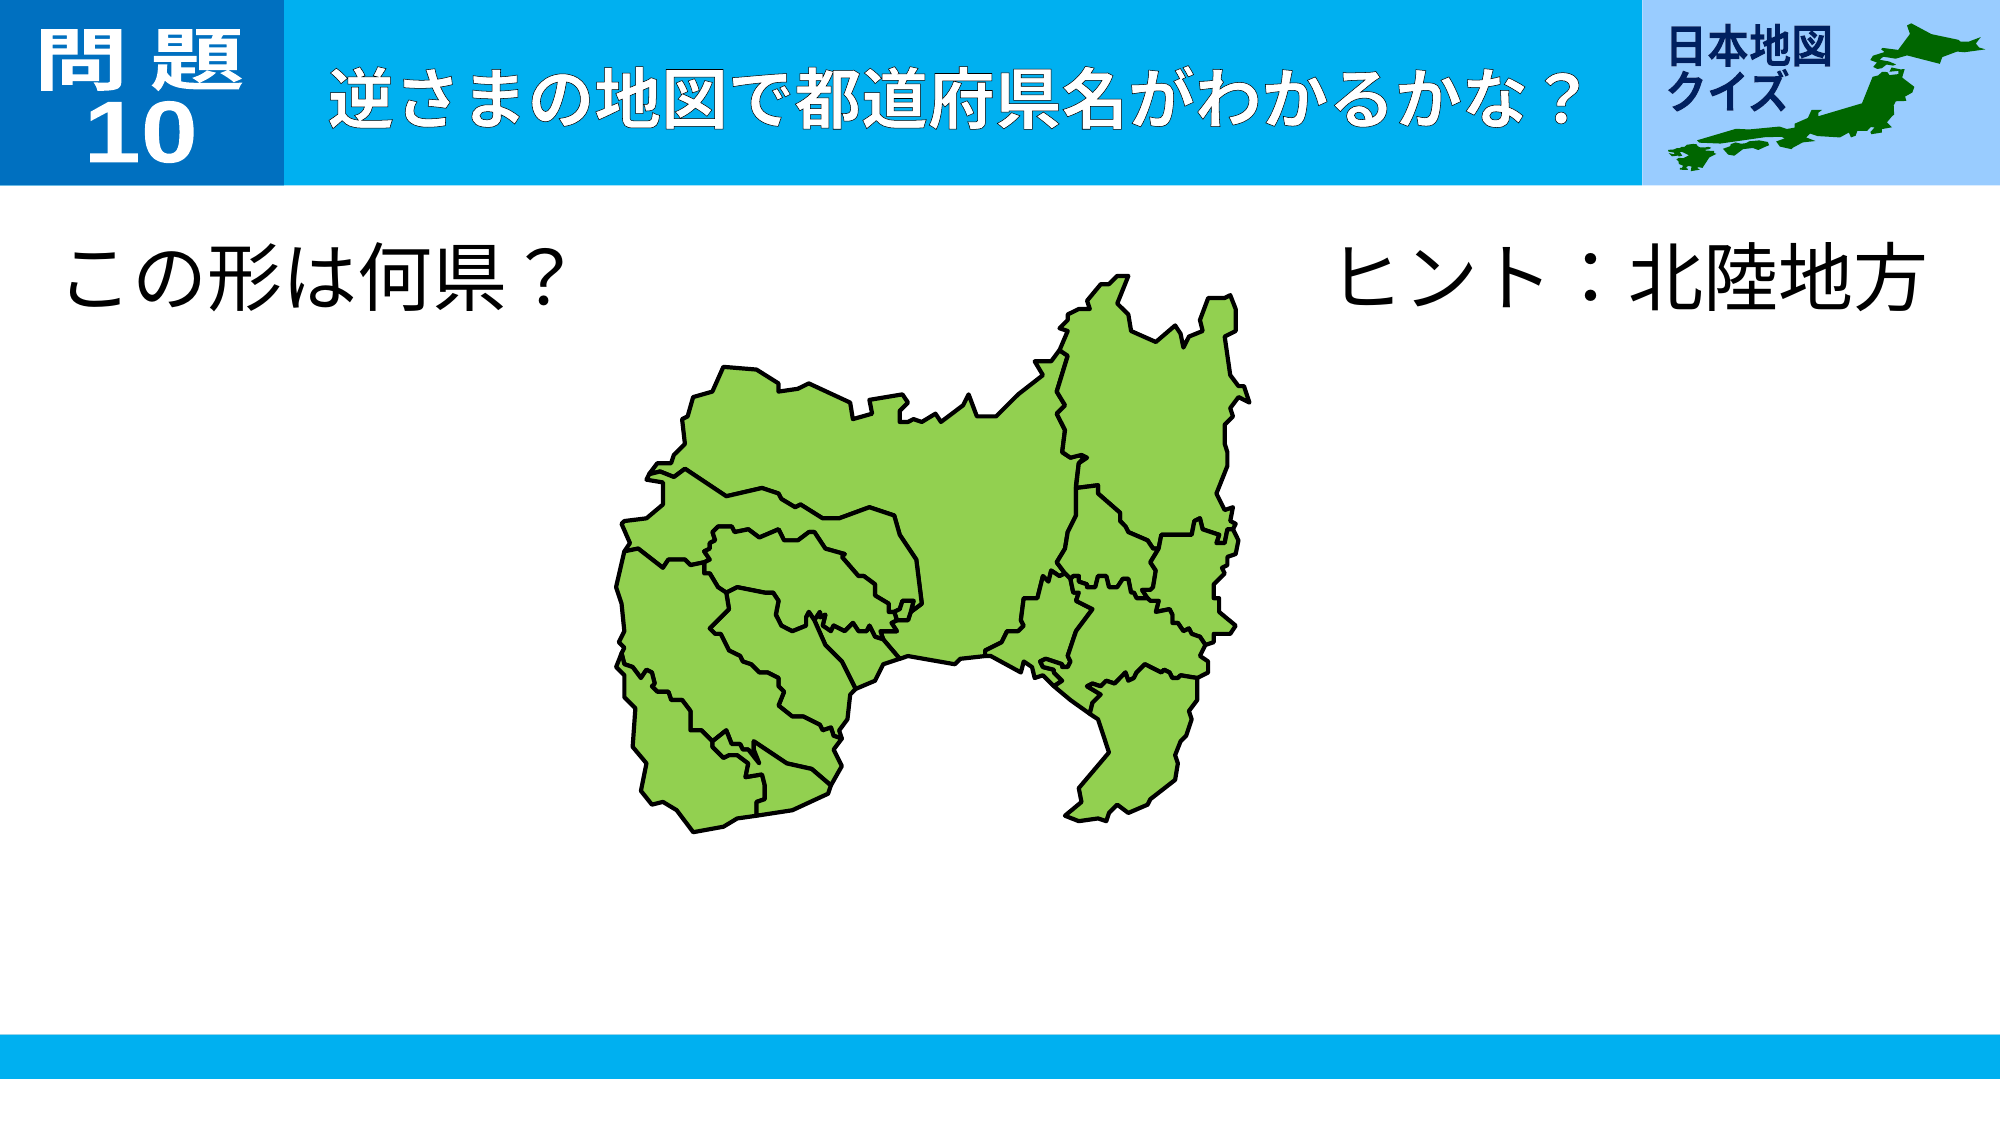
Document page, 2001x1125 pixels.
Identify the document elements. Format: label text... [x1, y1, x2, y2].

text_box ヒント：北陸地方 [1313, 222, 1943, 328]
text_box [615, 275, 1250, 833]
text_box [0, 1034, 2000, 1079]
text_box この形は何県？ [43, 222, 598, 328]
